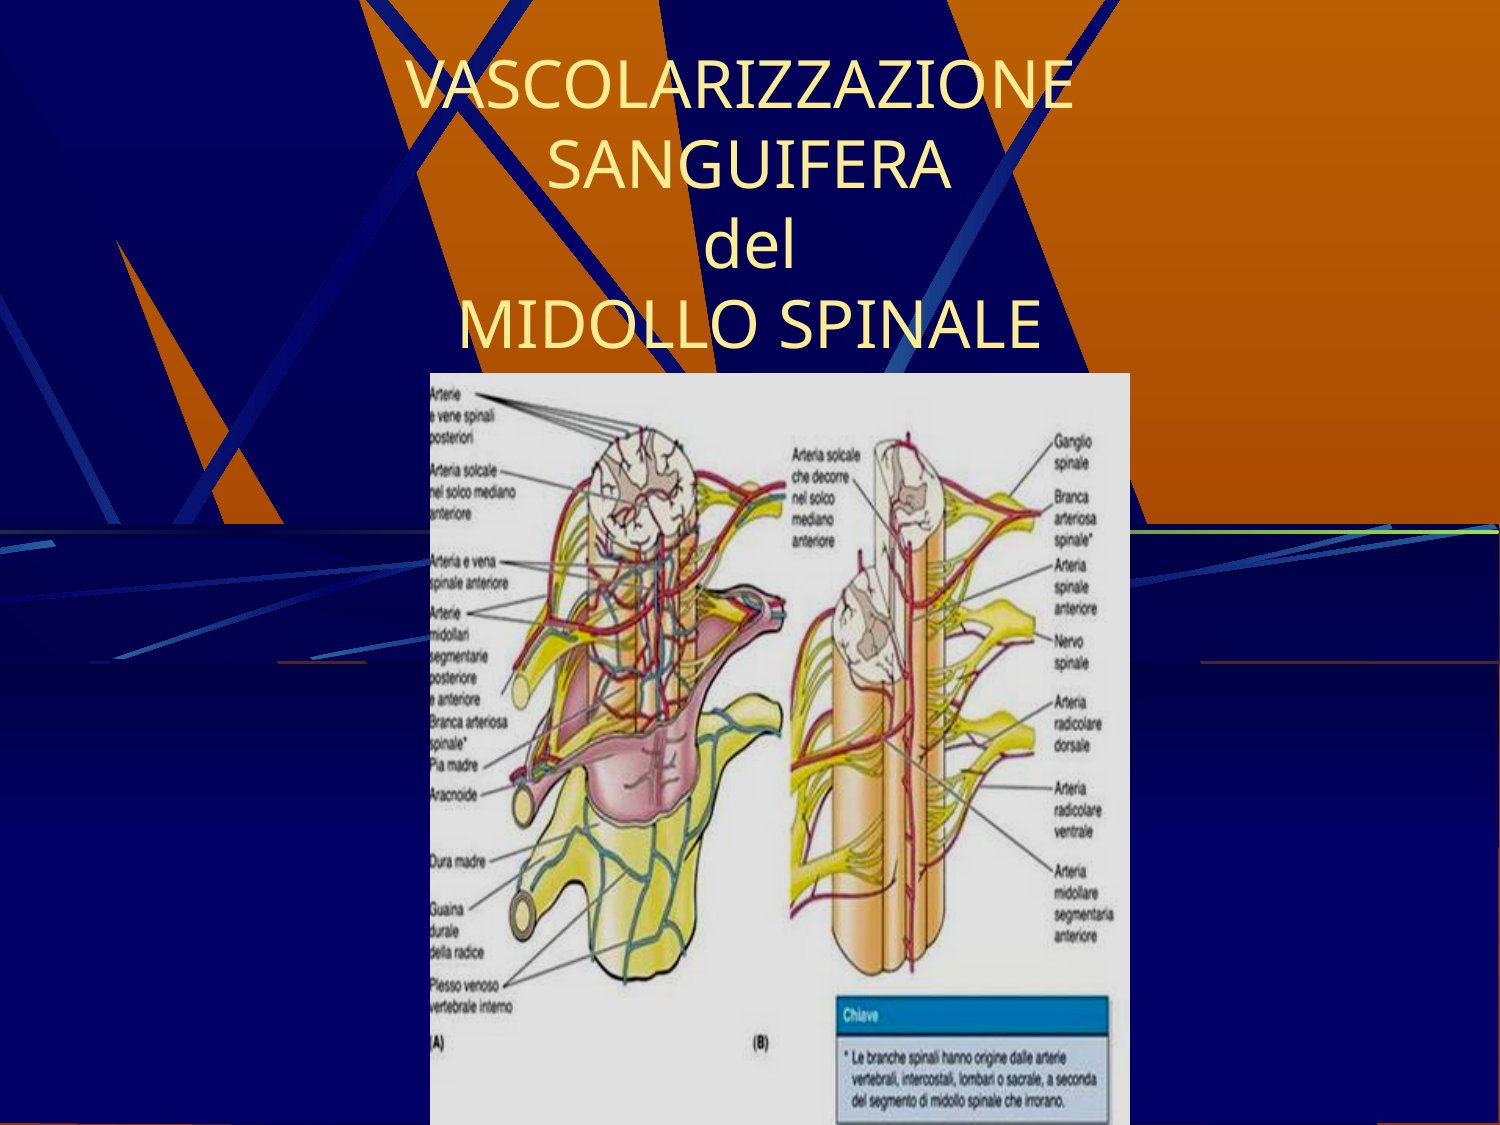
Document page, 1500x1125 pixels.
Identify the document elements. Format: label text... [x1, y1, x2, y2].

title VASCOLARIZZAZIONE SANGUIFERA del MIDOLLO SPINALE [0, 31, 1500, 374]
picture [430, 373, 1130, 1125]
